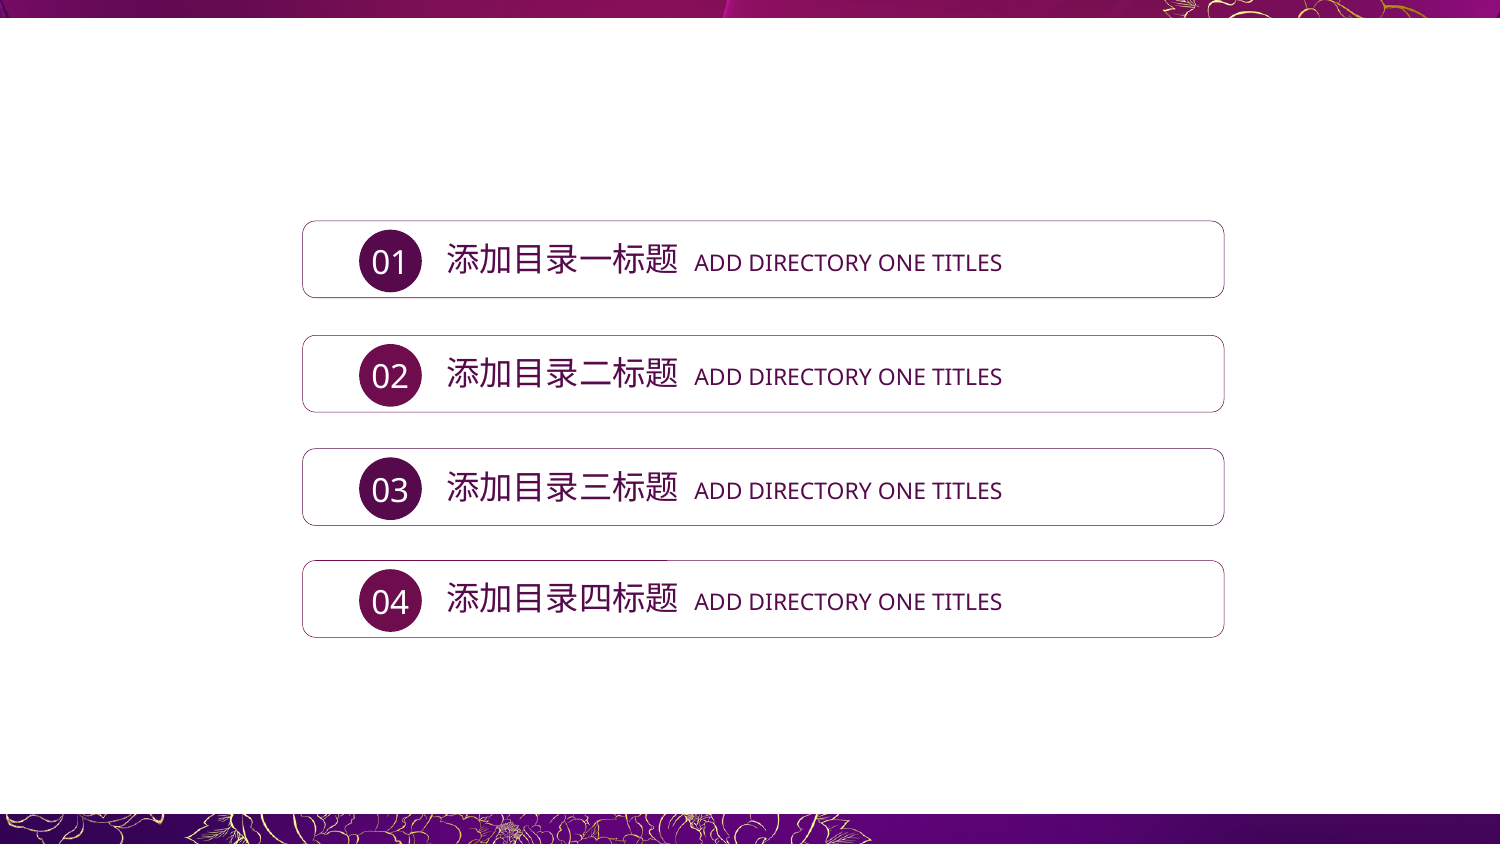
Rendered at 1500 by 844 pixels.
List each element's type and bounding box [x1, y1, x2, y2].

text_box [355, 458, 1025, 520]
text_box [355, 344, 1025, 406]
text_box [355, 569, 1025, 632]
text_box [300, 218, 1227, 300]
text_box [300, 446, 1227, 528]
picture [0, 814, 1500, 844]
picture [0, 0, 1500, 18]
text_box [355, 230, 1025, 292]
text_box [300, 558, 1227, 640]
text_box [300, 333, 1227, 415]
